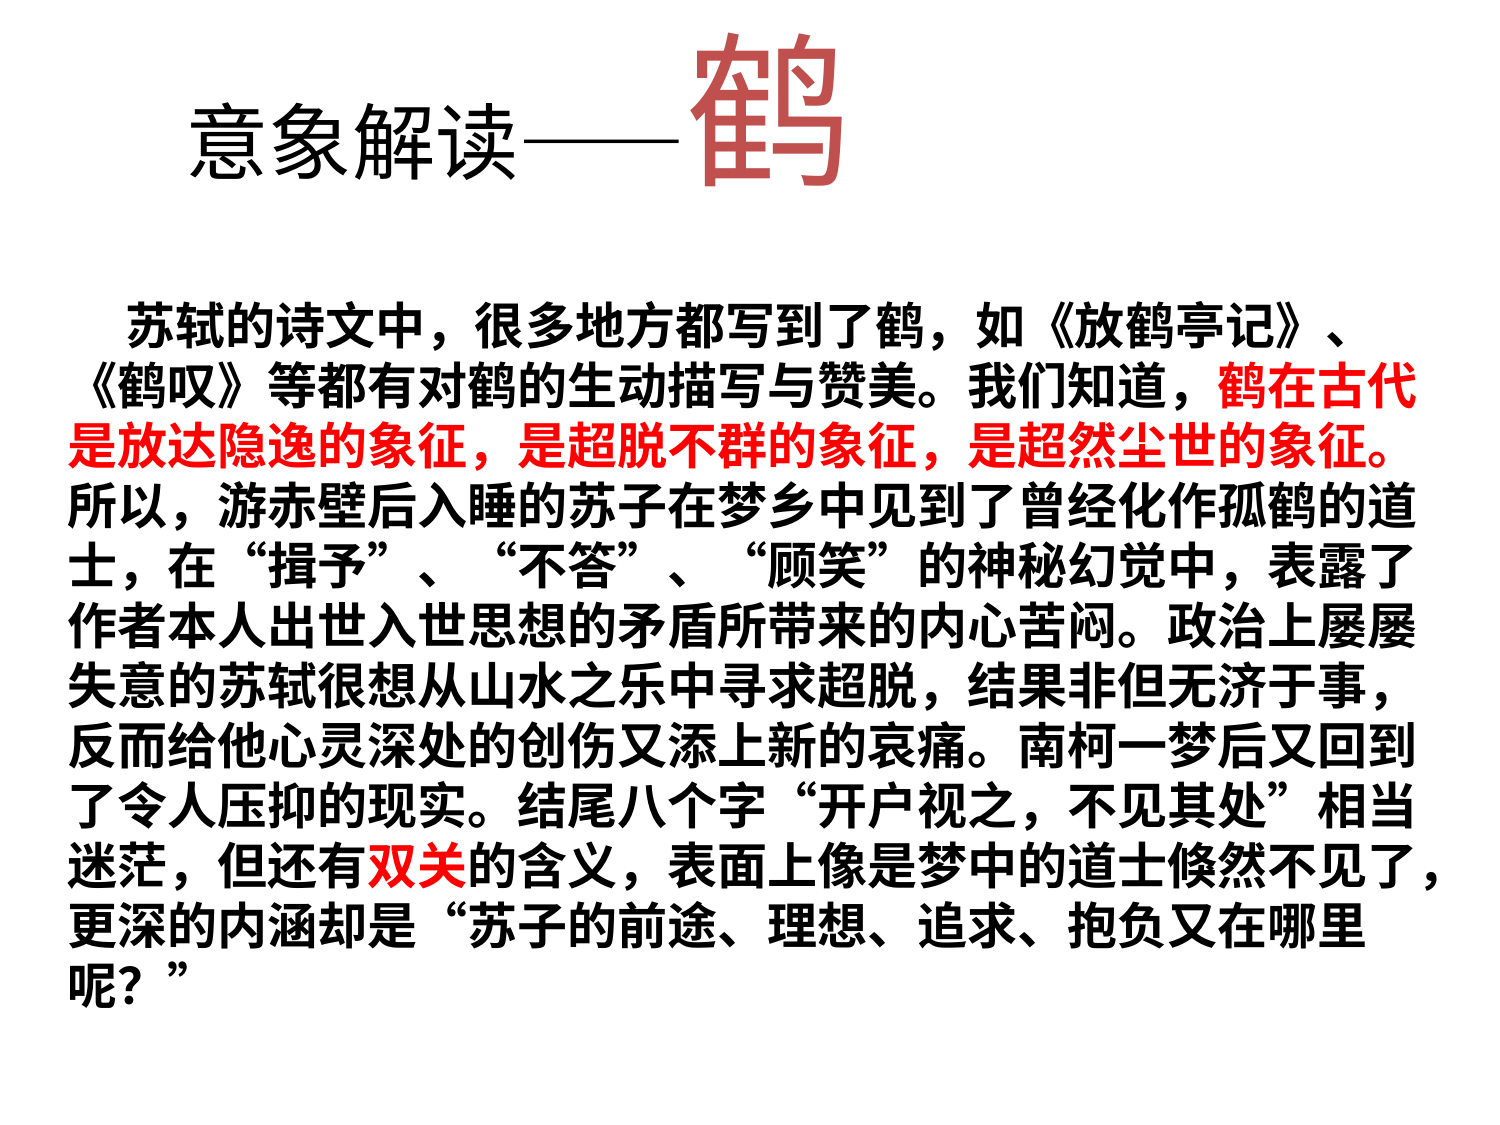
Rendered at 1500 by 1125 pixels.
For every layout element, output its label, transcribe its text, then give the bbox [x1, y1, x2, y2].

text_box 苏轼的诗文中，很多地方都写到了鹤，如《放鹤亭记》、《鹤叹》等都有对鹤的生动描写与赞美。我们知道，鹤在古代是放达隐逸的象征，是超脱不群的象征，是超然尘世的象征。所以，游赤壁后入睡的苏子在梦乡中见到了曾经化作孤鹤的道士，在“揖予”、“不答”、“顾笑”的神秘幻觉中，表露了作者本人出世入世思想的矛盾所带来的内心苦闷。政治上屡屡失意的苏轼很想从山水之乐中寻求超脱，结果非但无济于事，反而给他心灵深处的创伤又添上新的哀痛。南柯一梦后又回到了令人压抑的现实。结尾八个字“开户视之，不见其处”相当迷茫，但还有双关的含义，表面上像是梦中的道士倏然不见了，更深的内涵却是“苏子的前途、理想、追求、抱负又在哪里呢？” [53, 287, 1447, 1023]
text_box 意象解读——鹤 [171, 0, 1134, 215]
